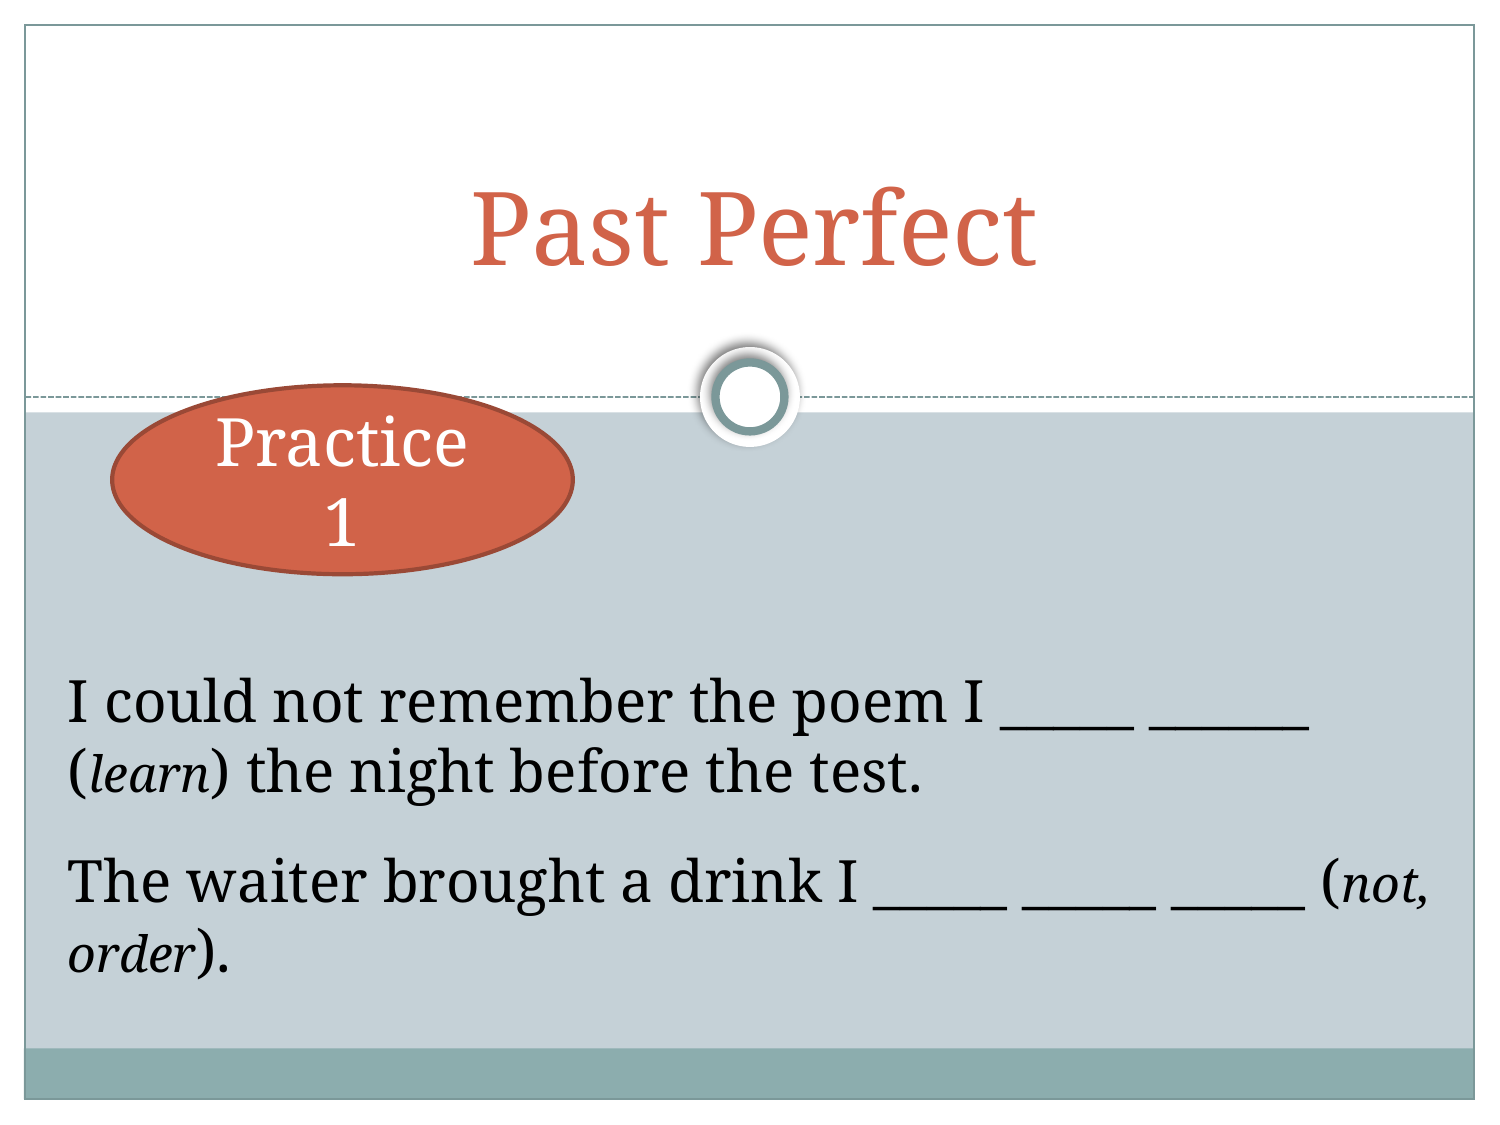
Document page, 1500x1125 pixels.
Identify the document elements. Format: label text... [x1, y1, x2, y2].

text_box Practice 1 [110, 383, 558, 516]
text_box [135, 455, 1390, 609]
text_box I could not remember the poem I _____ ______ (learn) the night before the test. The waiter brought a drink I _____ _____ _____ (not, order). [53, 656, 1447, 992]
title Past Perfect [117, 152, 1393, 434]
